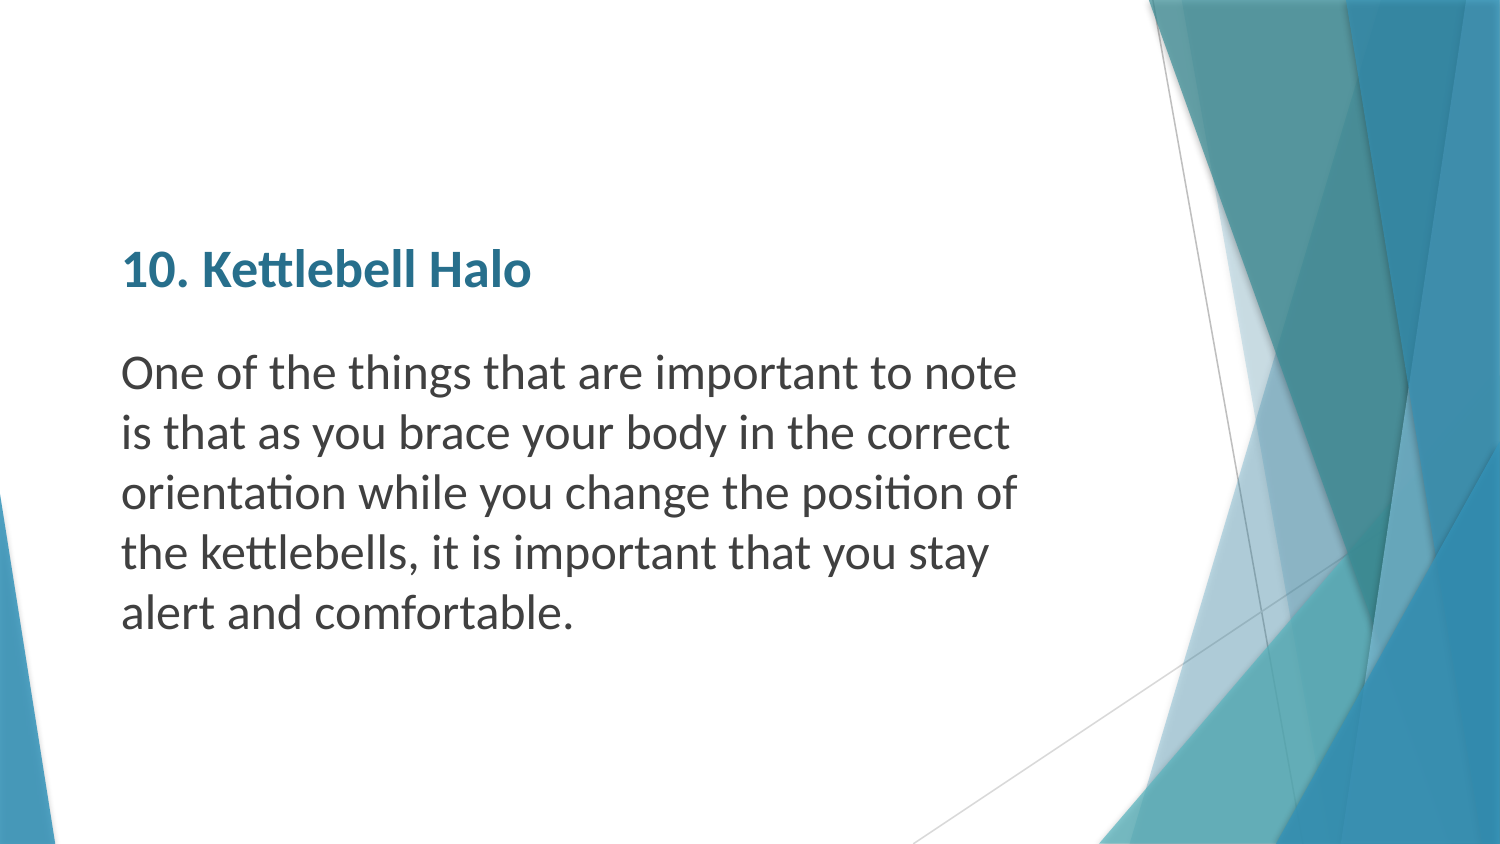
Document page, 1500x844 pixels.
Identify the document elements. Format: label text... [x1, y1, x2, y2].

list One of the things that are important to note is that as you brace your body in the correct orientation while you change the position of the kettlebells, it is important that you stay alert and comfortable. [105, 331, 1069, 694]
title 10. Kettlebell Halo [105, 225, 1164, 325]
